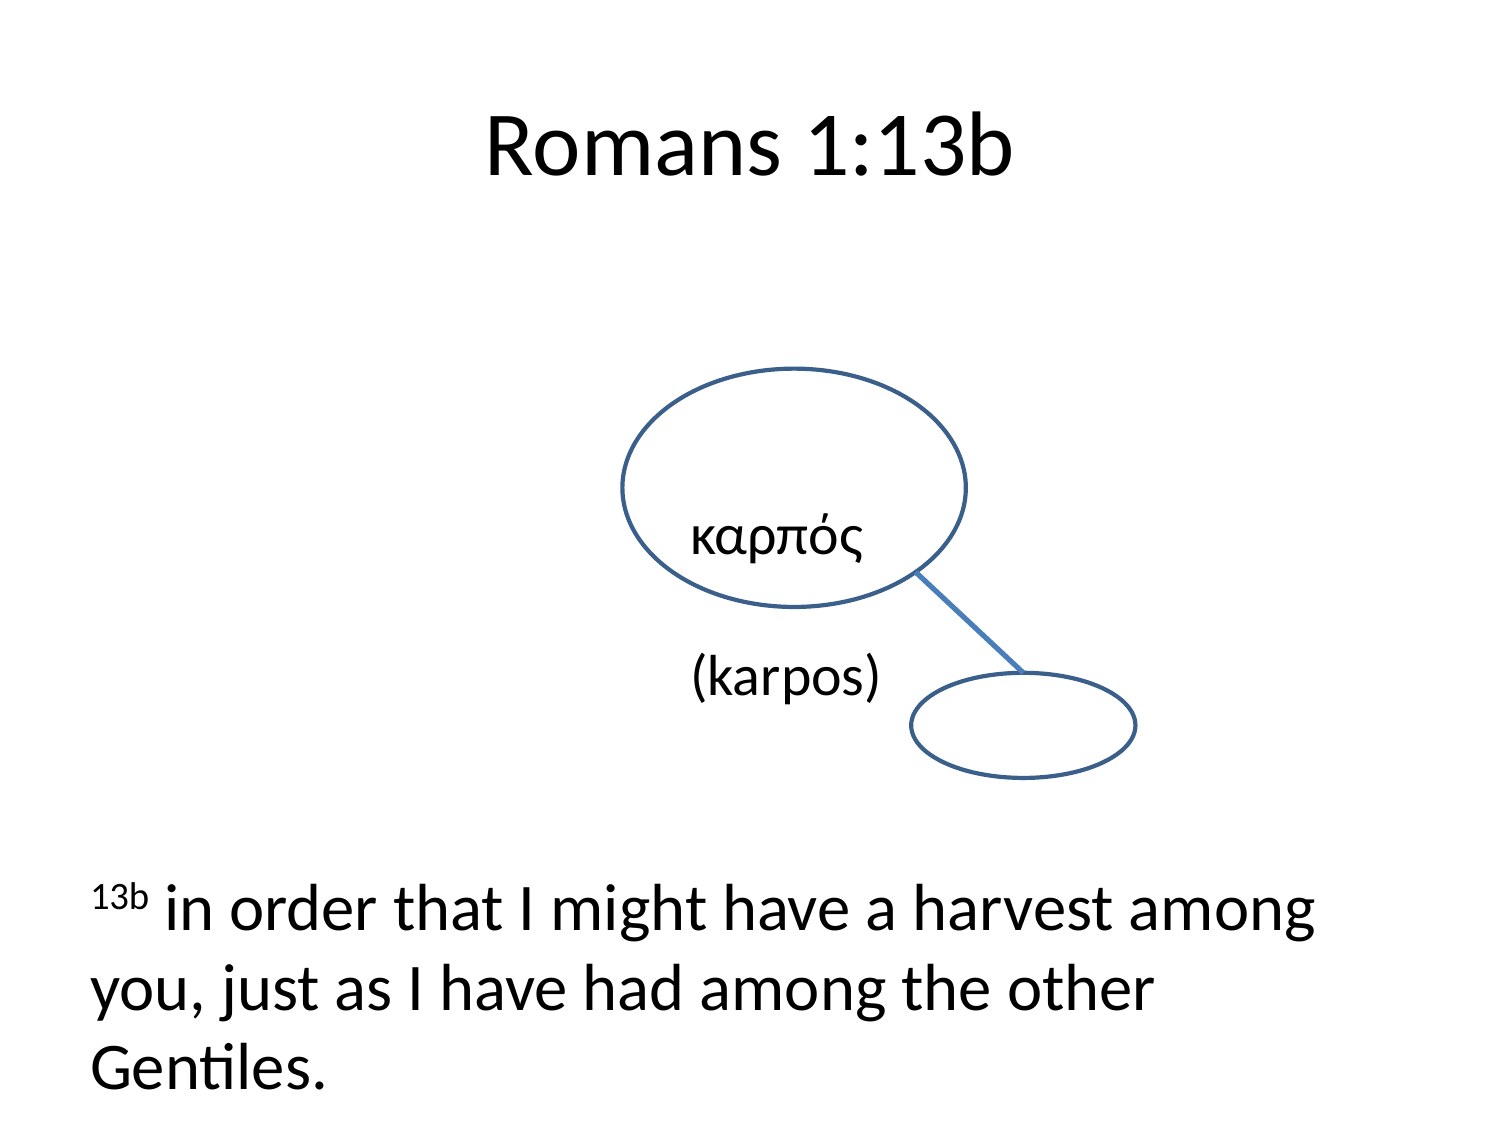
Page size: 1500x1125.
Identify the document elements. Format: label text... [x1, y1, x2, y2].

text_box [915, 571, 1024, 674]
text_box [909, 670, 1138, 781]
title Romans 1:13b [75, 45, 1425, 233]
list καρπός (karpos) 13b in order that I might have a harvest among you, just as I have had among the other Gentiles. [75, 262, 1425, 1005]
text_box [620, 366, 968, 610]
